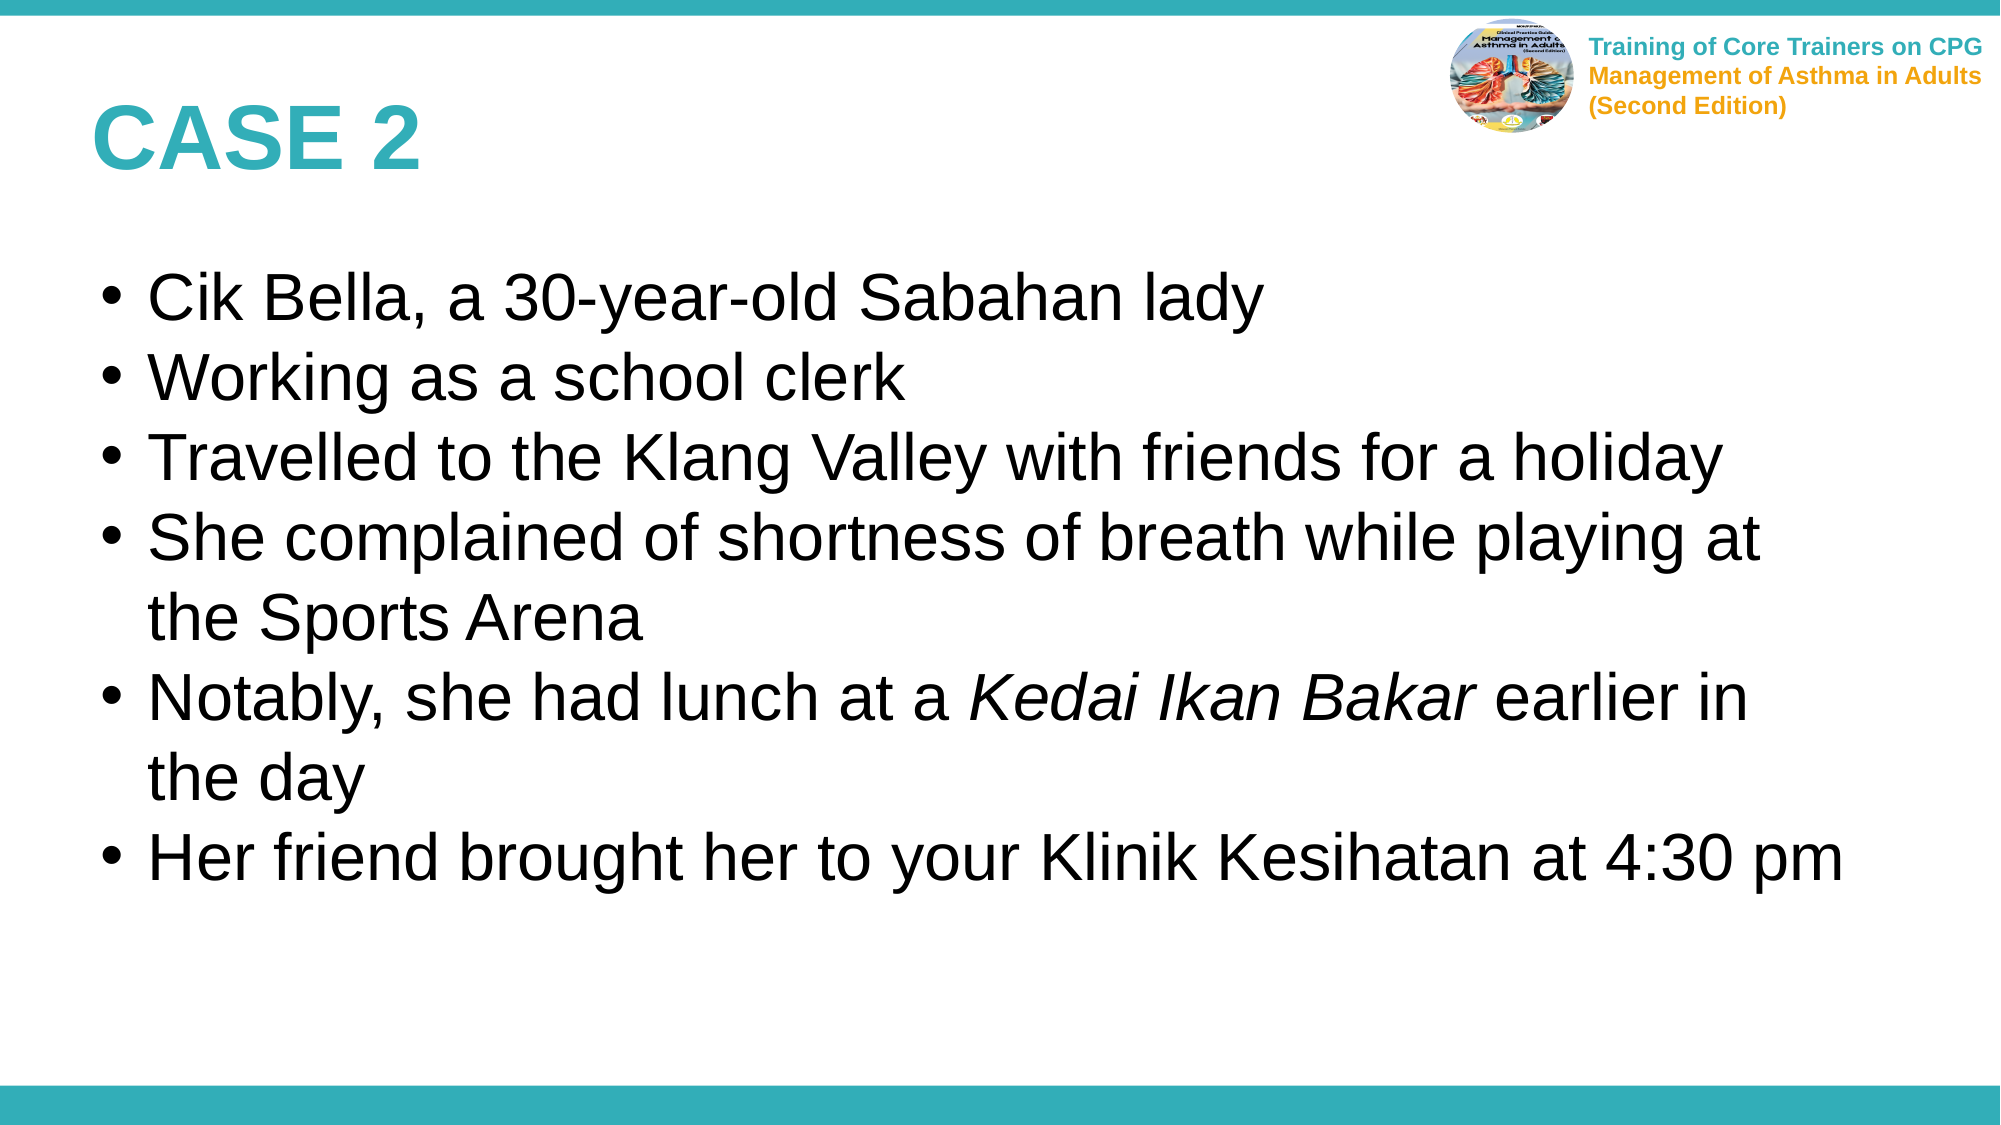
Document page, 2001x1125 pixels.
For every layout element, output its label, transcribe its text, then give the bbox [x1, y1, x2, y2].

text_box CASE 2 [0, 69, 2000, 196]
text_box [1449, 18, 2000, 133]
text_box Cik Bella, a 30-year-old Sabahan lady Working as a school clerk Travelled to the Klang Valley with friends for a holiday She complained of shortness of breath while playing at the Sports Arena Notably, she had lunch at a Kedai Ikan Bakar earlier in the day Her friend brought her to your Klinik Kesihatan at 4:30 pm [85, 246, 1865, 902]
